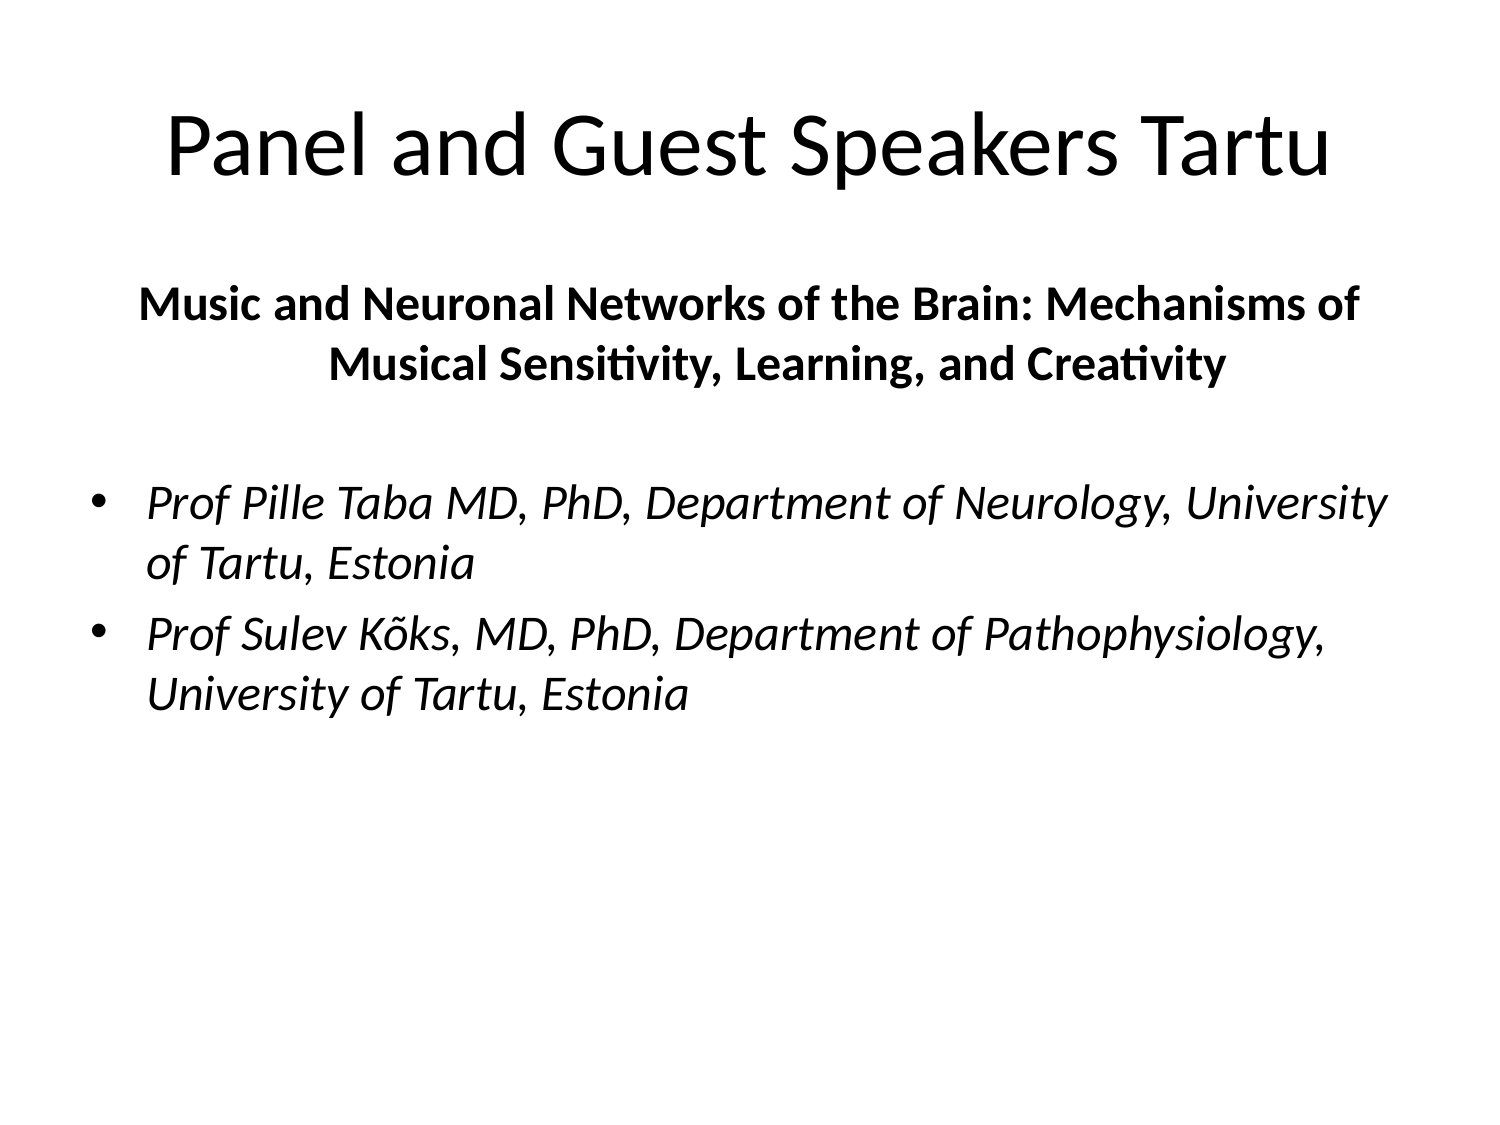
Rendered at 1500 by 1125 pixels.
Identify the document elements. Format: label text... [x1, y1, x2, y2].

title Panel and Guest Speakers Tartu [75, 45, 1425, 233]
list Music and Neuronal Networks of the Brain: Mechanisms of Musical Sensitivity, Learning, and Creativity Prof Pille Taba MD, PhD, Department of Neurology, University of Tartu, Estonia Prof Sulev Kõks, MD, PhD, Department of Pathophysiology, University of Tartu, Estonia [75, 262, 1425, 1005]
